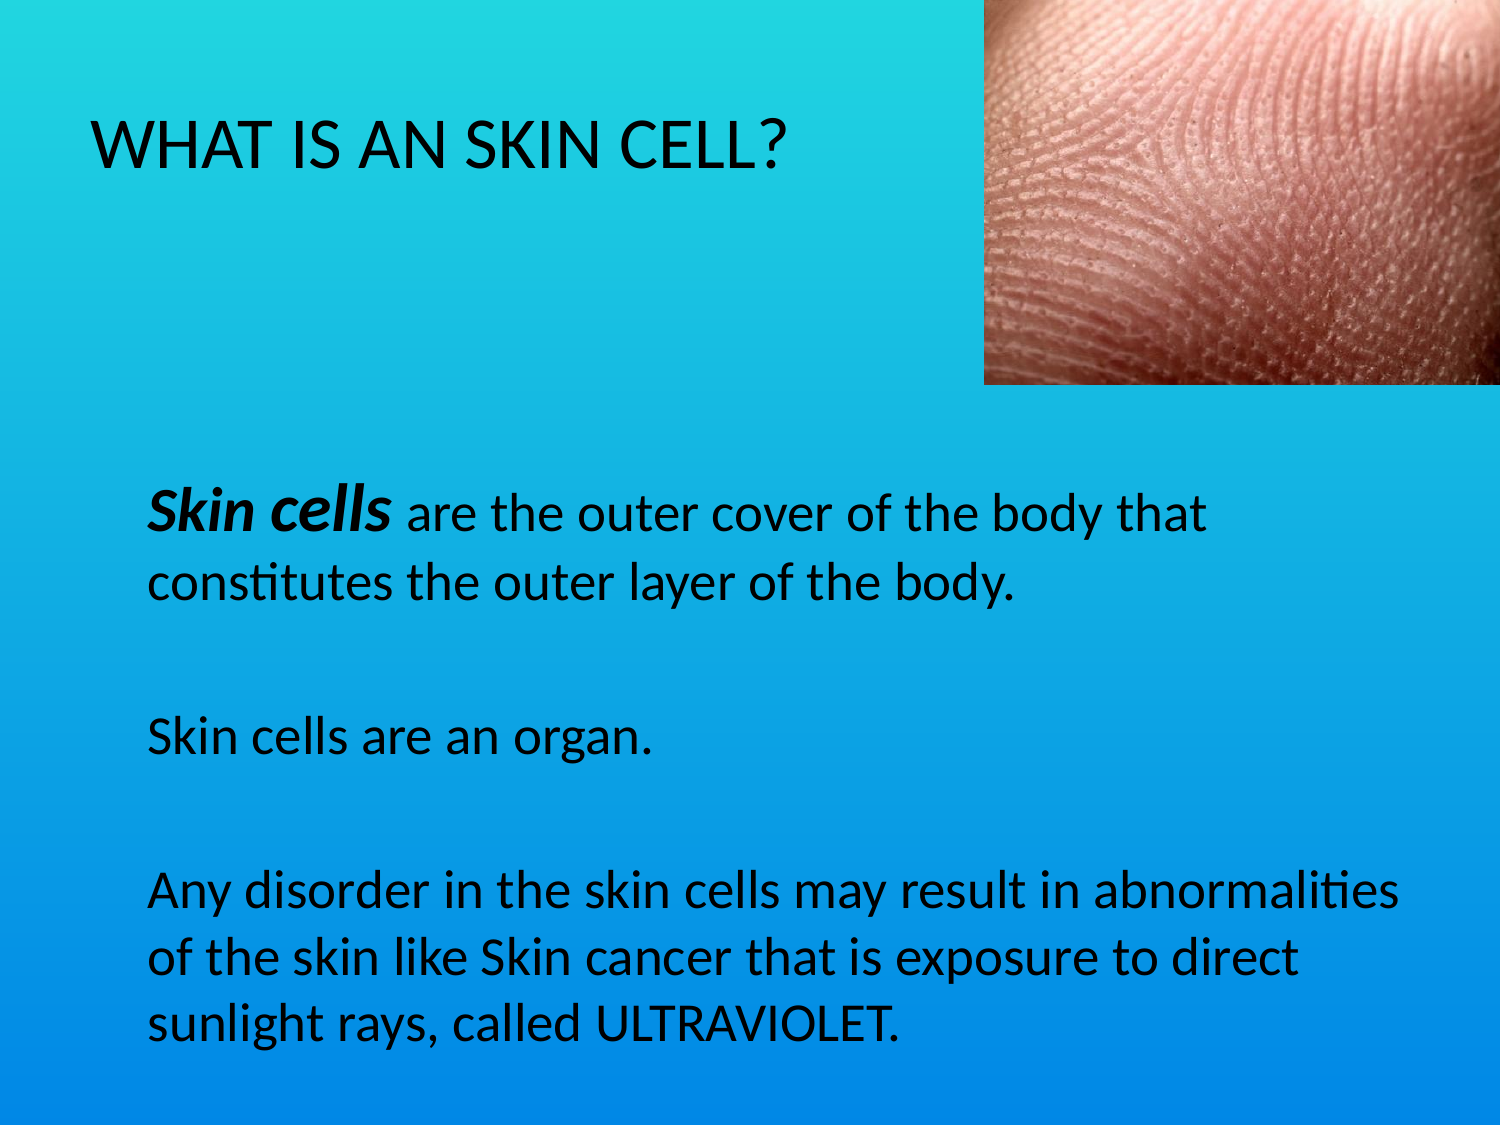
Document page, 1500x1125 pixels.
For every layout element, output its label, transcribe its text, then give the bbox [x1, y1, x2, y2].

picture [984, 0, 1500, 386]
list Skin cells are the outer cover of the body that constitutes the outer layer of the body. Skin cells are an organ. Any disorder in the skin cells may result in abnormalities of the skin like Skin cancer that is exposure to direct sunlight rays, called ULTRAVIOLET. [81, 339, 1433, 1067]
title WHAT IS AN SKIN CELL? [74, 44, 821, 233]
